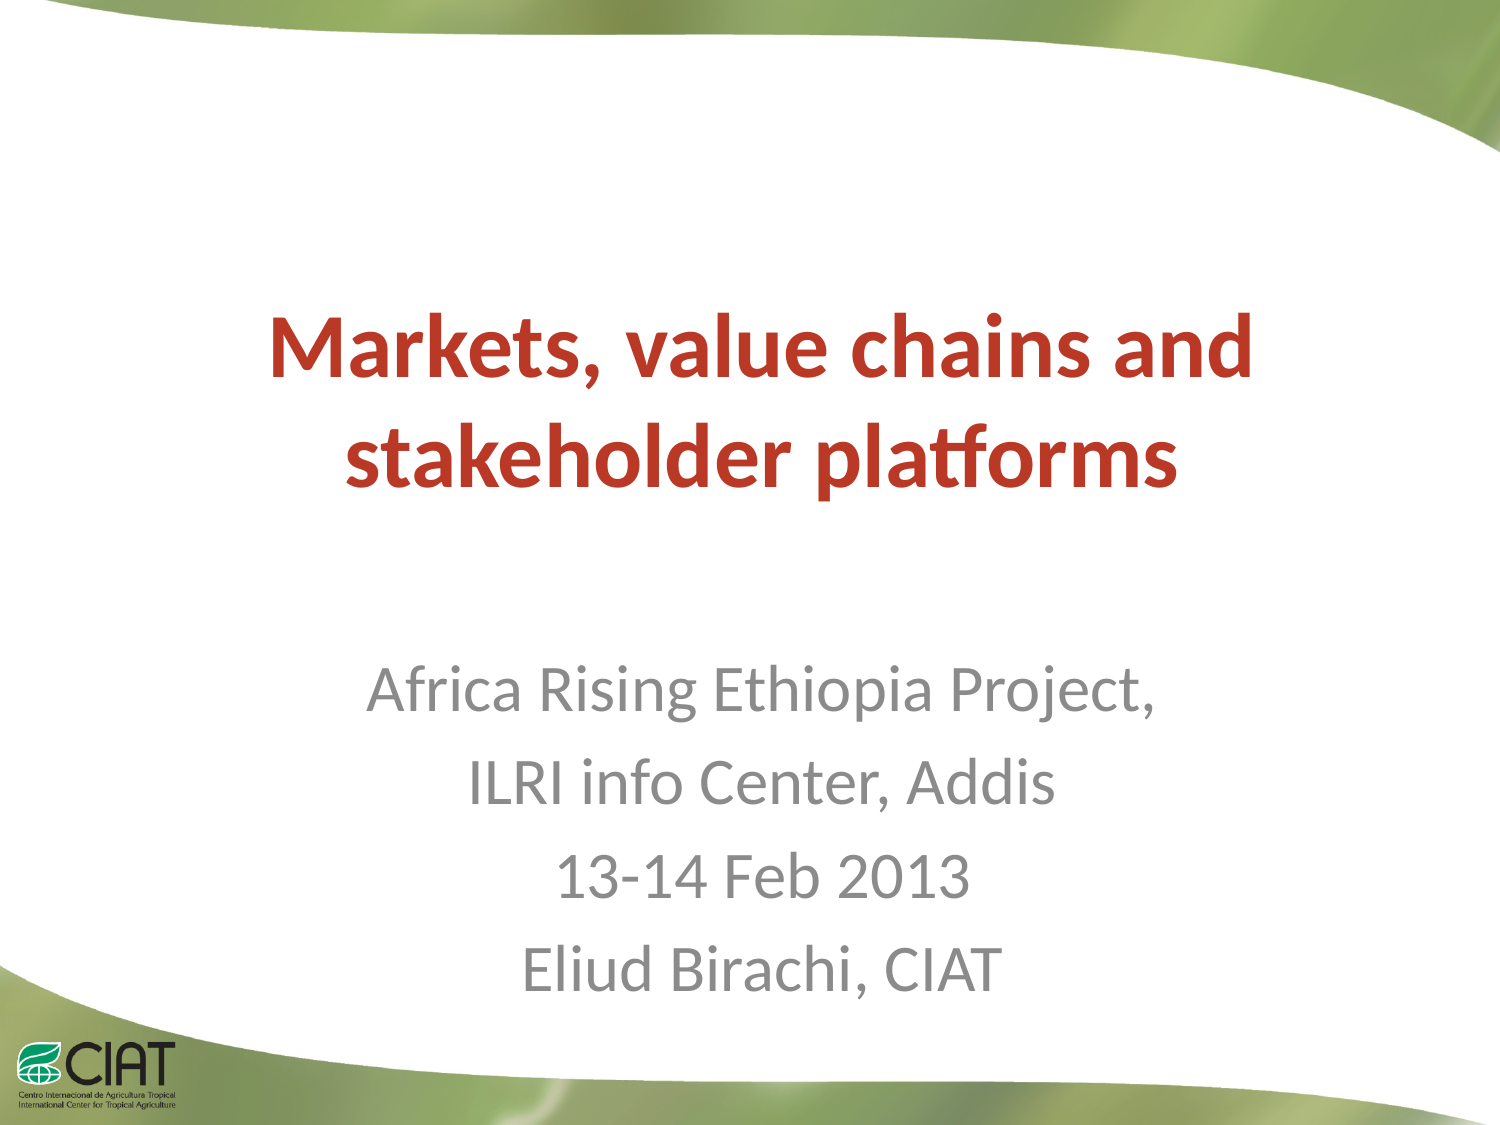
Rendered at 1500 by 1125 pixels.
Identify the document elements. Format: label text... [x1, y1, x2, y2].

subtitle Africa Rising Ethiopia Project, ILRI info Center, Addis 13-14 Feb 2013 Eliud Birachi, CIAT [137, 637, 1388, 1026]
title Markets, value chains and stakeholder platforms [124, 274, 1401, 517]
picture [0, 0, 1500, 1125]
